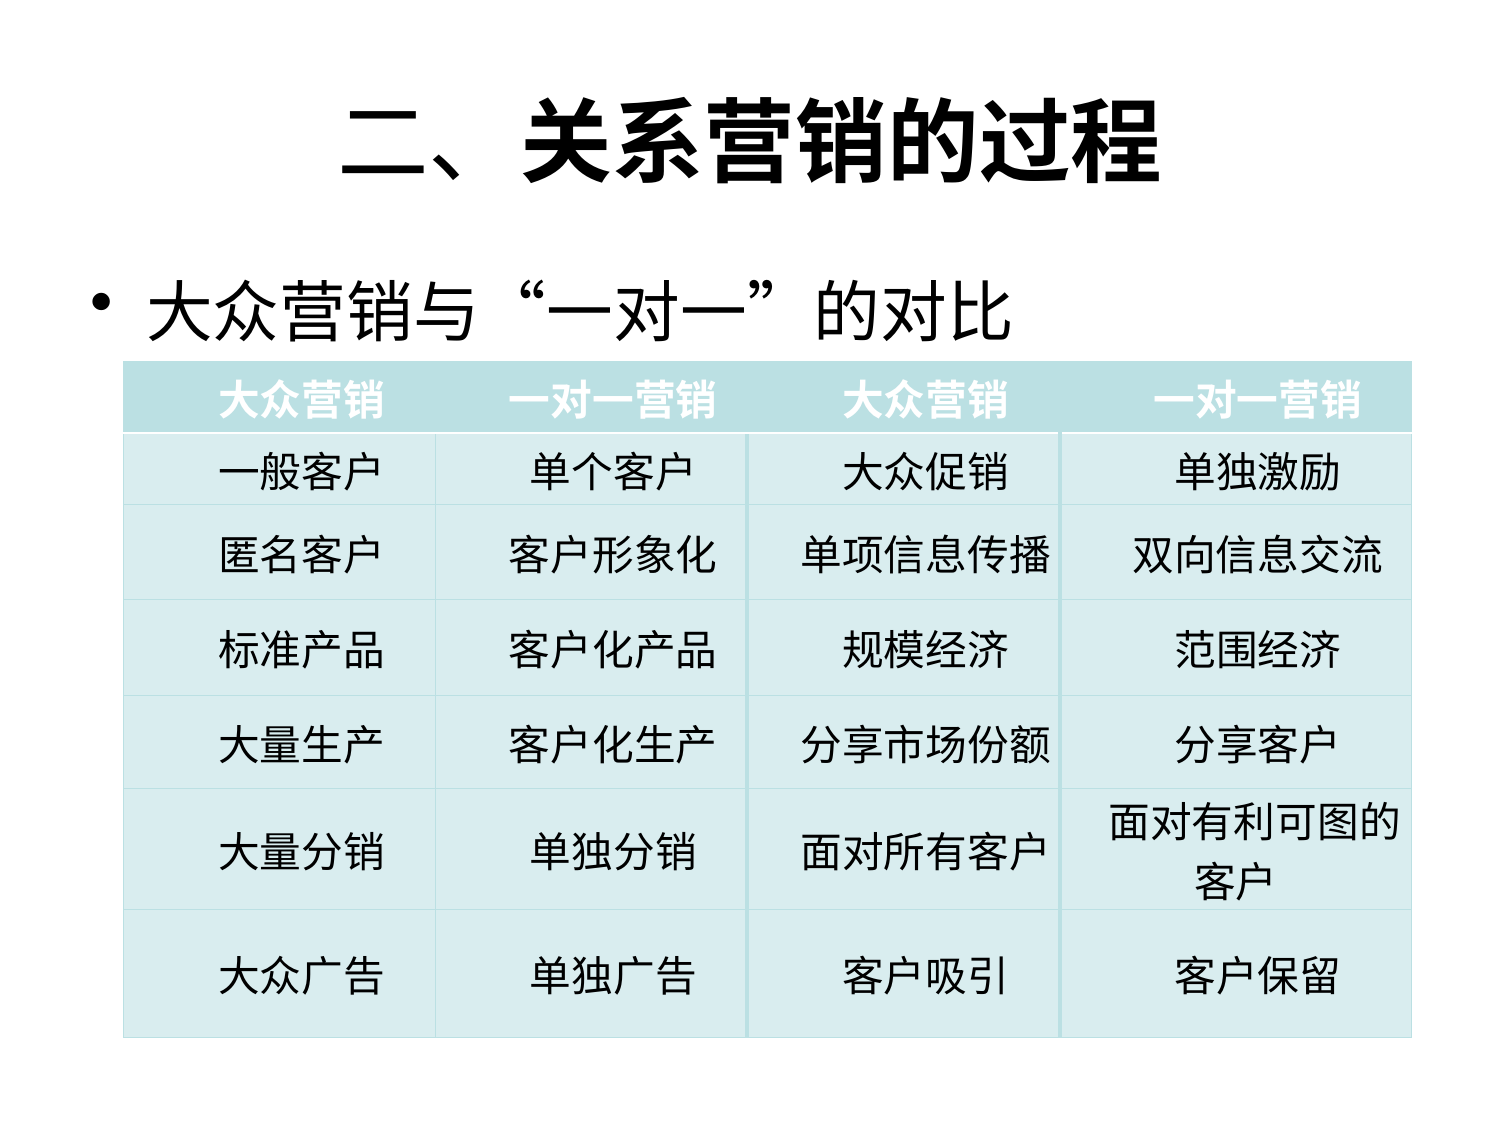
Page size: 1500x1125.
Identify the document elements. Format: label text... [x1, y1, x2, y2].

table_cell 面对所有客户 [749, 789, 1058, 909]
table_cell 范围经济 [1062, 600, 1411, 695]
table_cell 匿名客户 [124, 505, 435, 599]
table_cell 规模经济 [749, 600, 1058, 695]
table_cell 大众广告 [124, 910, 435, 1037]
list 大众营销与“一对一”的对比 [75, 262, 1425, 386]
table_cell 客户吸引 [749, 910, 1058, 1037]
table_cell 分享市场份额 [749, 696, 1058, 788]
table_cell 客户化生产 [436, 696, 745, 788]
table_header 大众营销 [124, 362, 435, 432]
table_cell 客户化产品 [436, 600, 745, 695]
table_cell 客户保留 [1062, 910, 1411, 1037]
table_header 大众营销 [749, 362, 1060, 432]
table_cell 单独广告 [436, 910, 745, 1037]
table_cell 大众促销 [749, 434, 1058, 504]
table_cell 大量分销 [124, 789, 435, 909]
table_cell 单独激励 [1062, 434, 1411, 504]
table_cell 一般客户 [124, 434, 435, 504]
table_header 一对一营销 [436, 362, 745, 432]
title 二、关系营销的过程 [75, 45, 1425, 233]
table_cell 单个客户 [436, 434, 745, 504]
table_cell 单项信息传播 [749, 505, 1058, 599]
table_header 一对一营销 [1061, 362, 1411, 432]
table_cell 面对有利可图的客户 [1062, 789, 1411, 909]
table_cell 大量生产 [124, 696, 435, 788]
table_cell 双向信息交流 [1062, 505, 1411, 599]
table_cell 客户形象化 [436, 505, 745, 599]
table_cell 单独分销 [436, 789, 745, 909]
table_cell 标准产品 [124, 600, 435, 695]
table_cell 分享客户 [1062, 696, 1411, 788]
